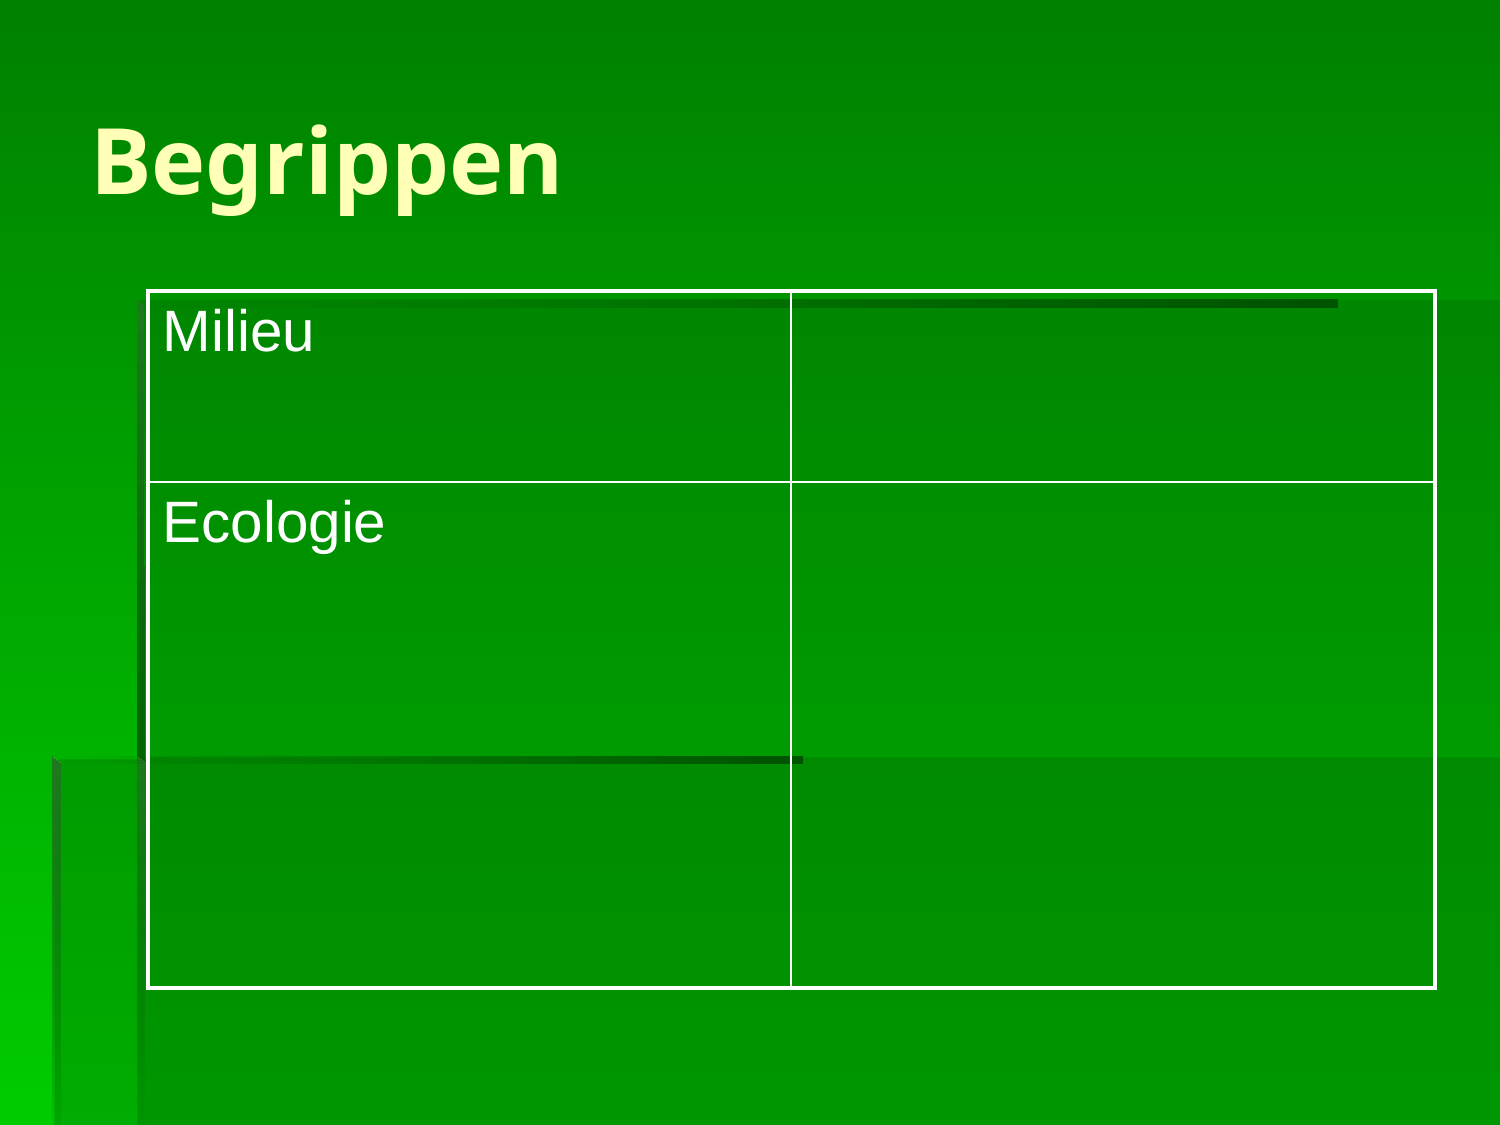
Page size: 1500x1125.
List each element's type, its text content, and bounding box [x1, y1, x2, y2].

table_cell Ecologie [150, 483, 790, 986]
table_header Milieu [150, 293, 790, 481]
table_cell [792, 483, 1433, 986]
table_header [792, 293, 1433, 481]
title Begrippen [75, 40, 1451, 275]
